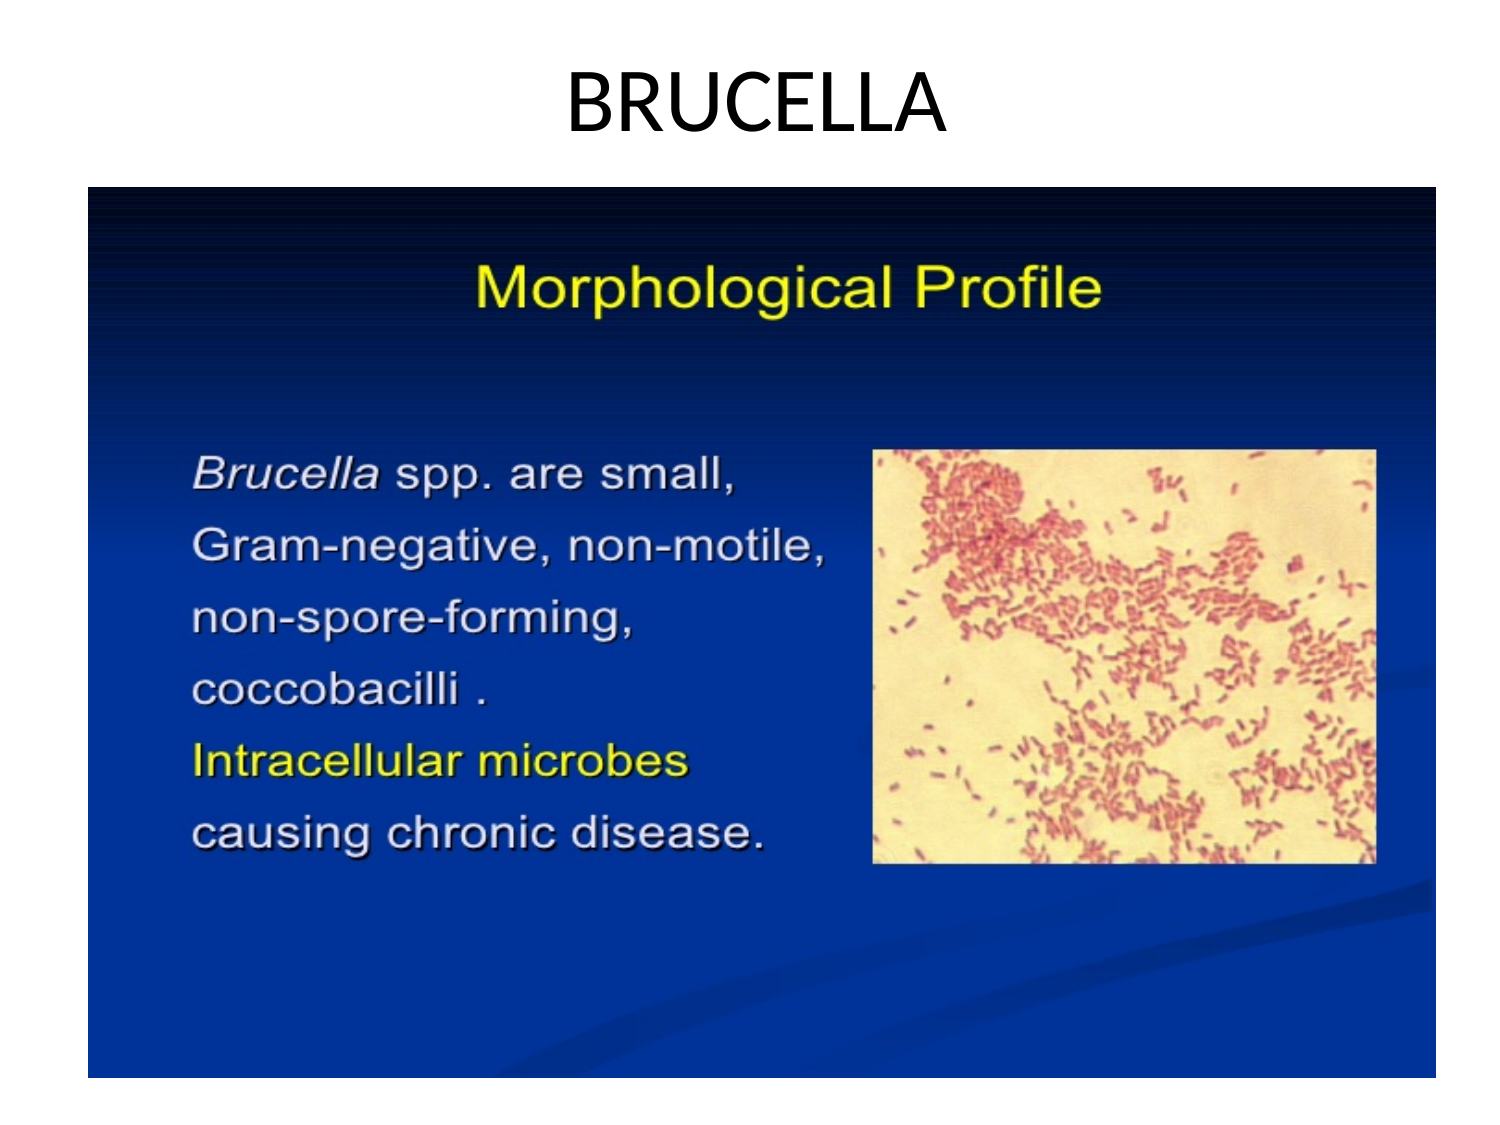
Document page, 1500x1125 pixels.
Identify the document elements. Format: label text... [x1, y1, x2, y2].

title BRUCELLA [82, 23, 1432, 166]
picture [88, 187, 1436, 1079]
